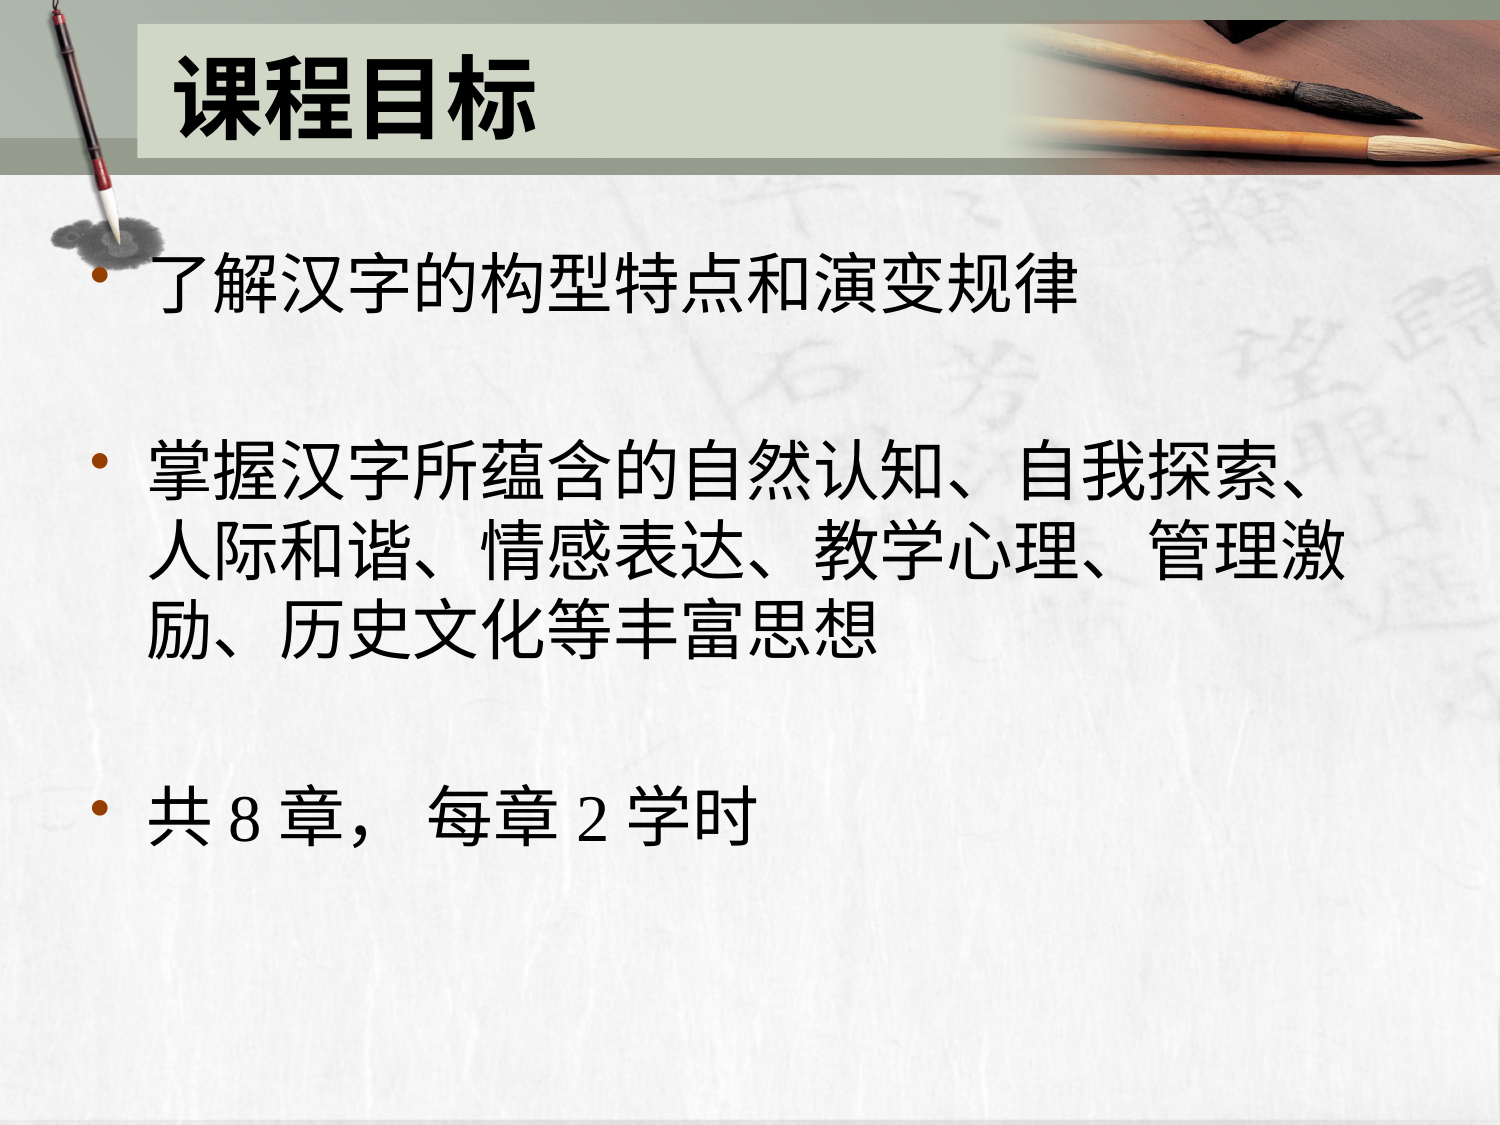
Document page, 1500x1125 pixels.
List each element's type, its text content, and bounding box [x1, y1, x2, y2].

title 课程目标 [156, 39, 1432, 153]
picture [0, 0, 1500, 1125]
list 了解汉字的构型特点和演变规律 掌握汉字所蕴含的自然认知、自我探索、人际和谐、情感表达、教学心理、管理激励、历史文化等丰富思想 共8章， 每章2学时 [74, 234, 1407, 938]
